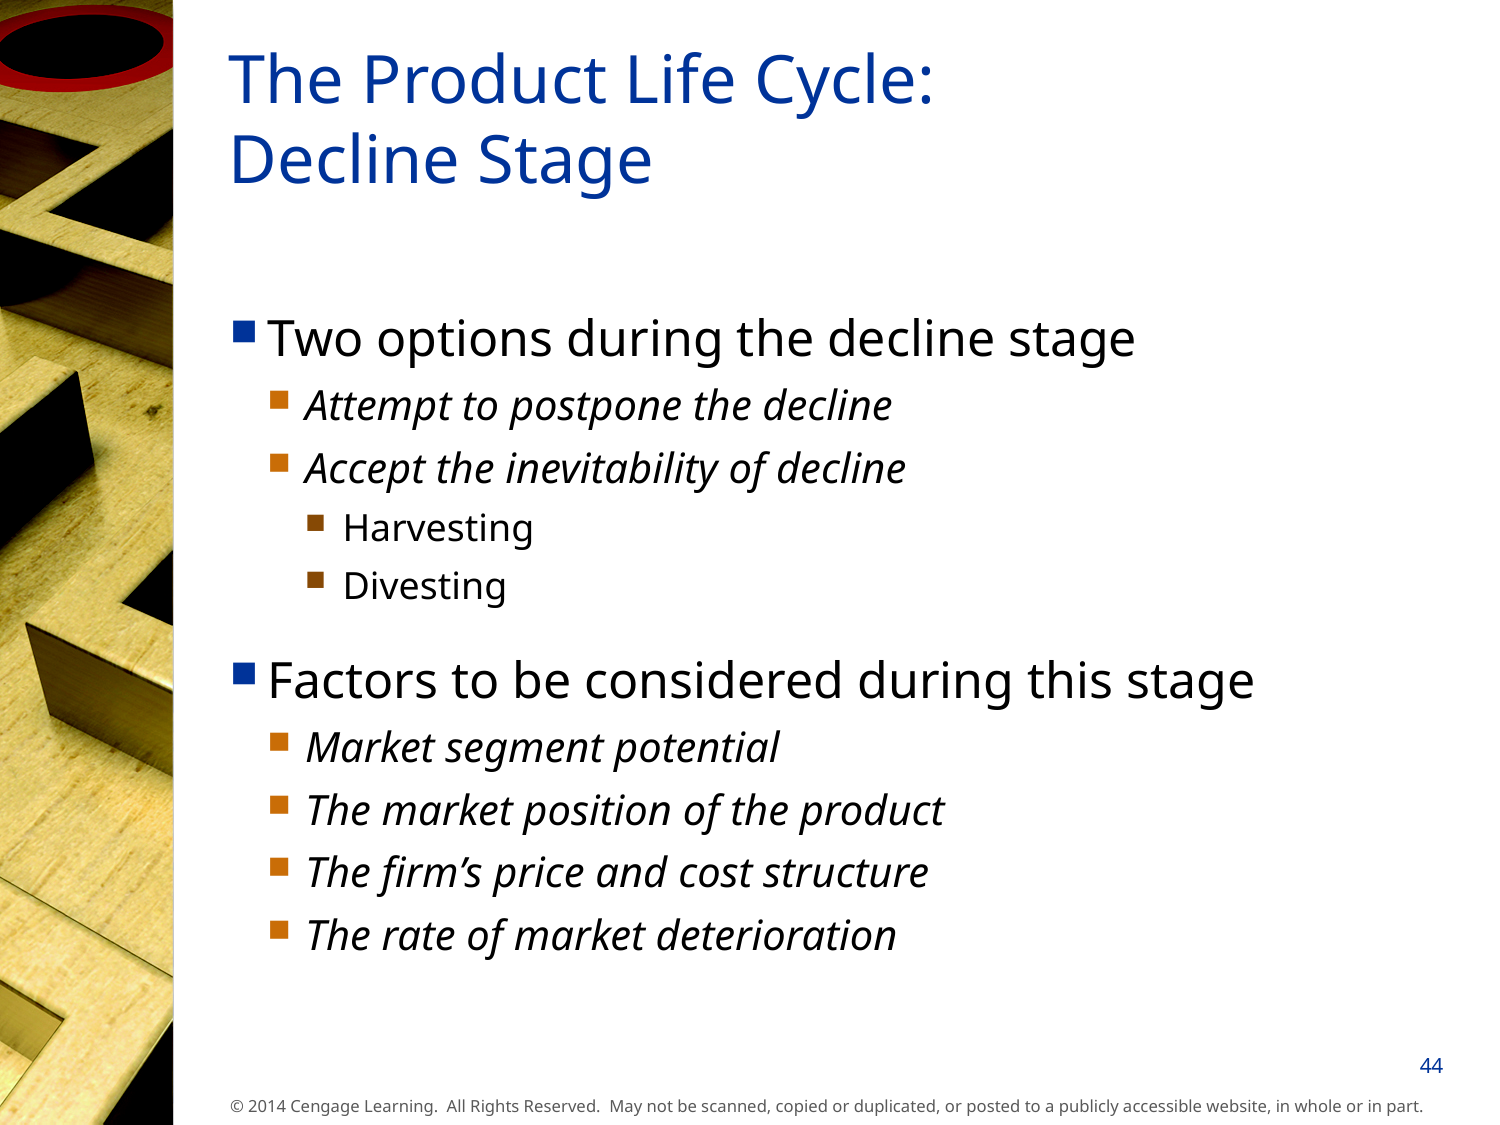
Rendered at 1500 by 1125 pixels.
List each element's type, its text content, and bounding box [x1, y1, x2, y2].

list Two options during the decline stage Attempt to postpone the decline Accept the inevitability of decline Harvesting Divesting Factors to be considered during this stage Market segment potential The market position of the product The firm’s price and cost structure The rate of market deterioration [215, 212, 1478, 981]
picture [0, 0, 174, 1125]
title The Product Life Cycle: Decline Stage [213, 29, 1454, 213]
slide_number 44 [1386, 1037, 1478, 1097]
